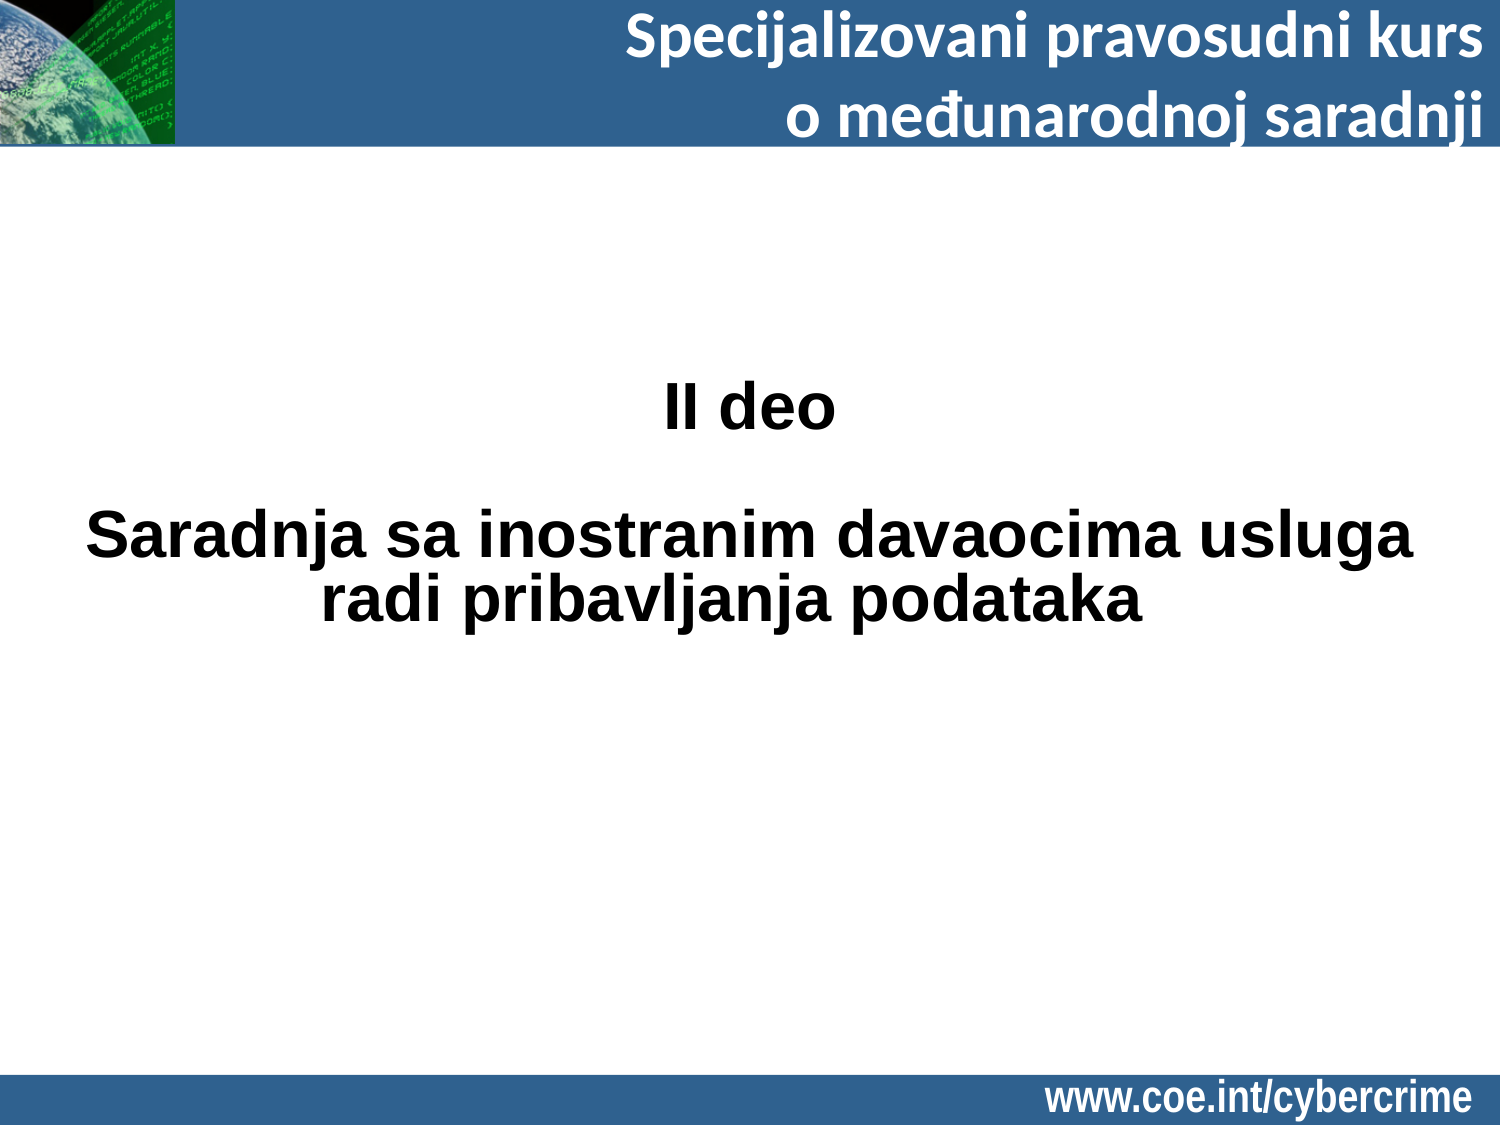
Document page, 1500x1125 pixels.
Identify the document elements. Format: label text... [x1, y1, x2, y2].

picture [0, 0, 175, 144]
text_box [0, 1073, 1030, 1125]
text_box Specijalizovani pravosudni kurs o međunarodnoj saradnji [177, 0, 1500, 149]
text_box www.coe.int/cybercrime [1030, 1059, 1500, 1125]
text_box II deo Saradnja sa inostranim davaocima usluga radi pribavljanja podataka [50, 371, 1450, 706]
